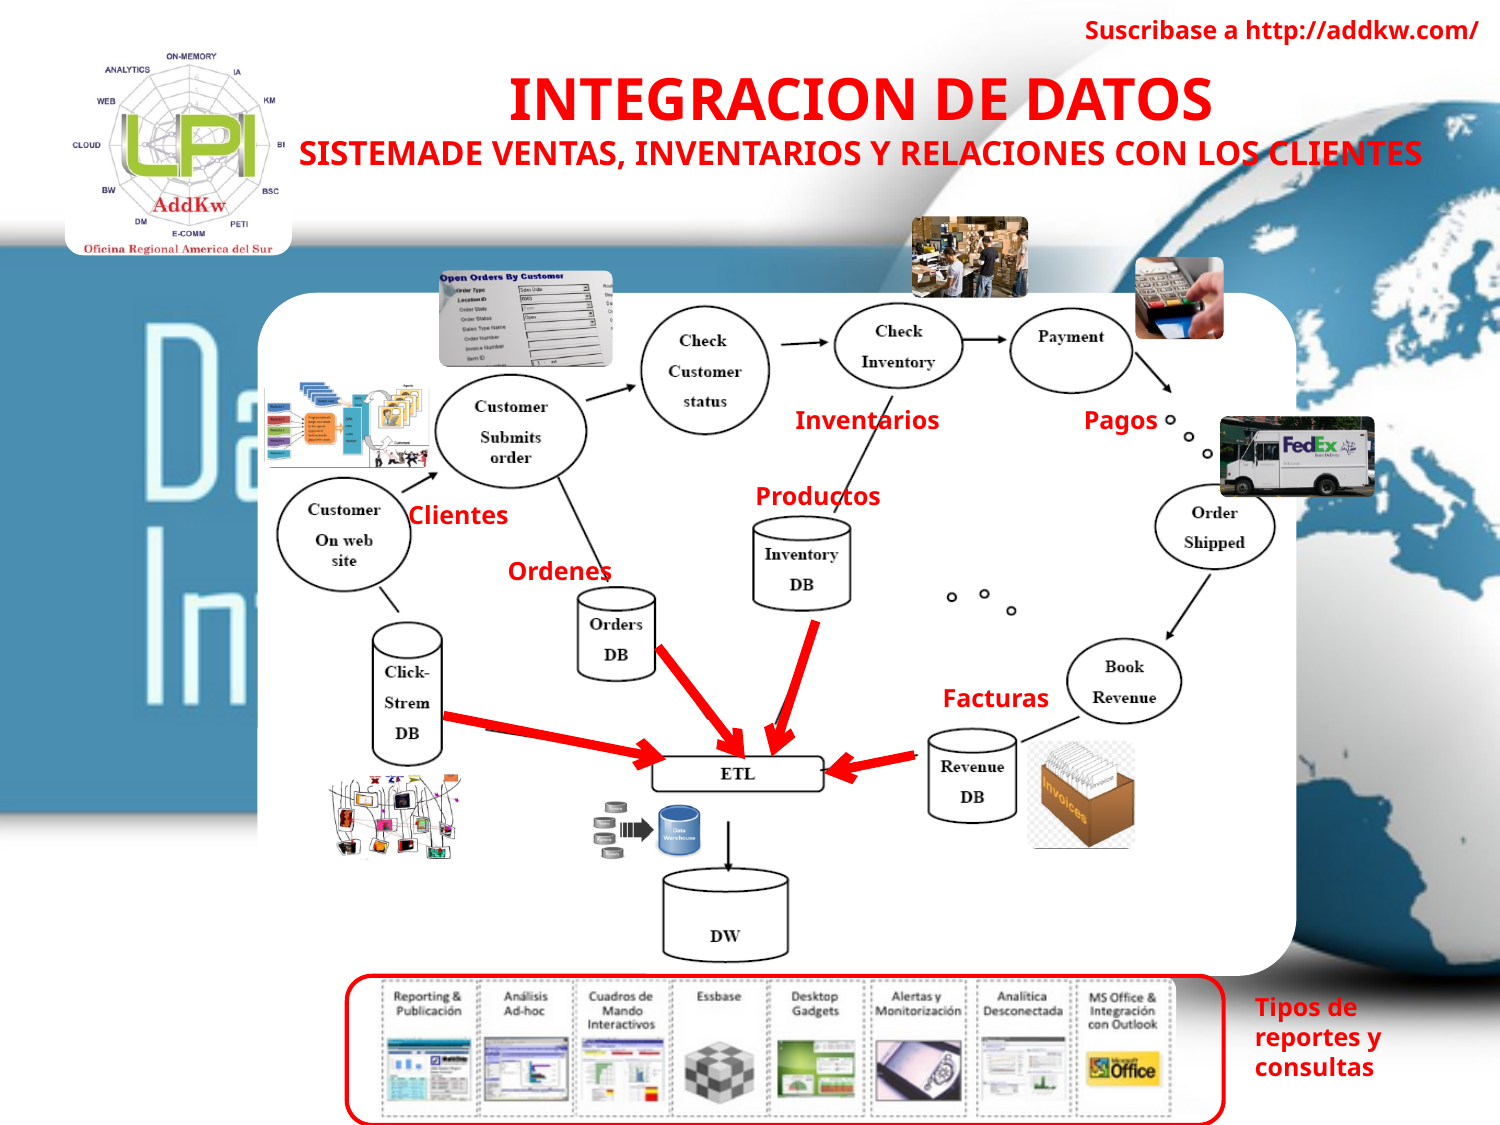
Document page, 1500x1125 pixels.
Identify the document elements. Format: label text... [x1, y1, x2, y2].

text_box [823, 754, 915, 774]
text_box Integracion de datos Sistemade ventas, inventarios y relaciones con los clientes [276, 54, 1447, 173]
picture [377, 976, 1177, 1125]
text_box [344, 977, 377, 1125]
text_box Tipos de reportes y consultas [1240, 984, 1465, 1089]
picture [0, 0, 1500, 1125]
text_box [443, 715, 667, 760]
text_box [771, 620, 816, 757]
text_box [657, 646, 746, 760]
text_box [1177, 977, 1226, 1125]
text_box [257, 216, 1375, 977]
text_box Suscribase a http://addkw.com/ [1070, 7, 1495, 52]
